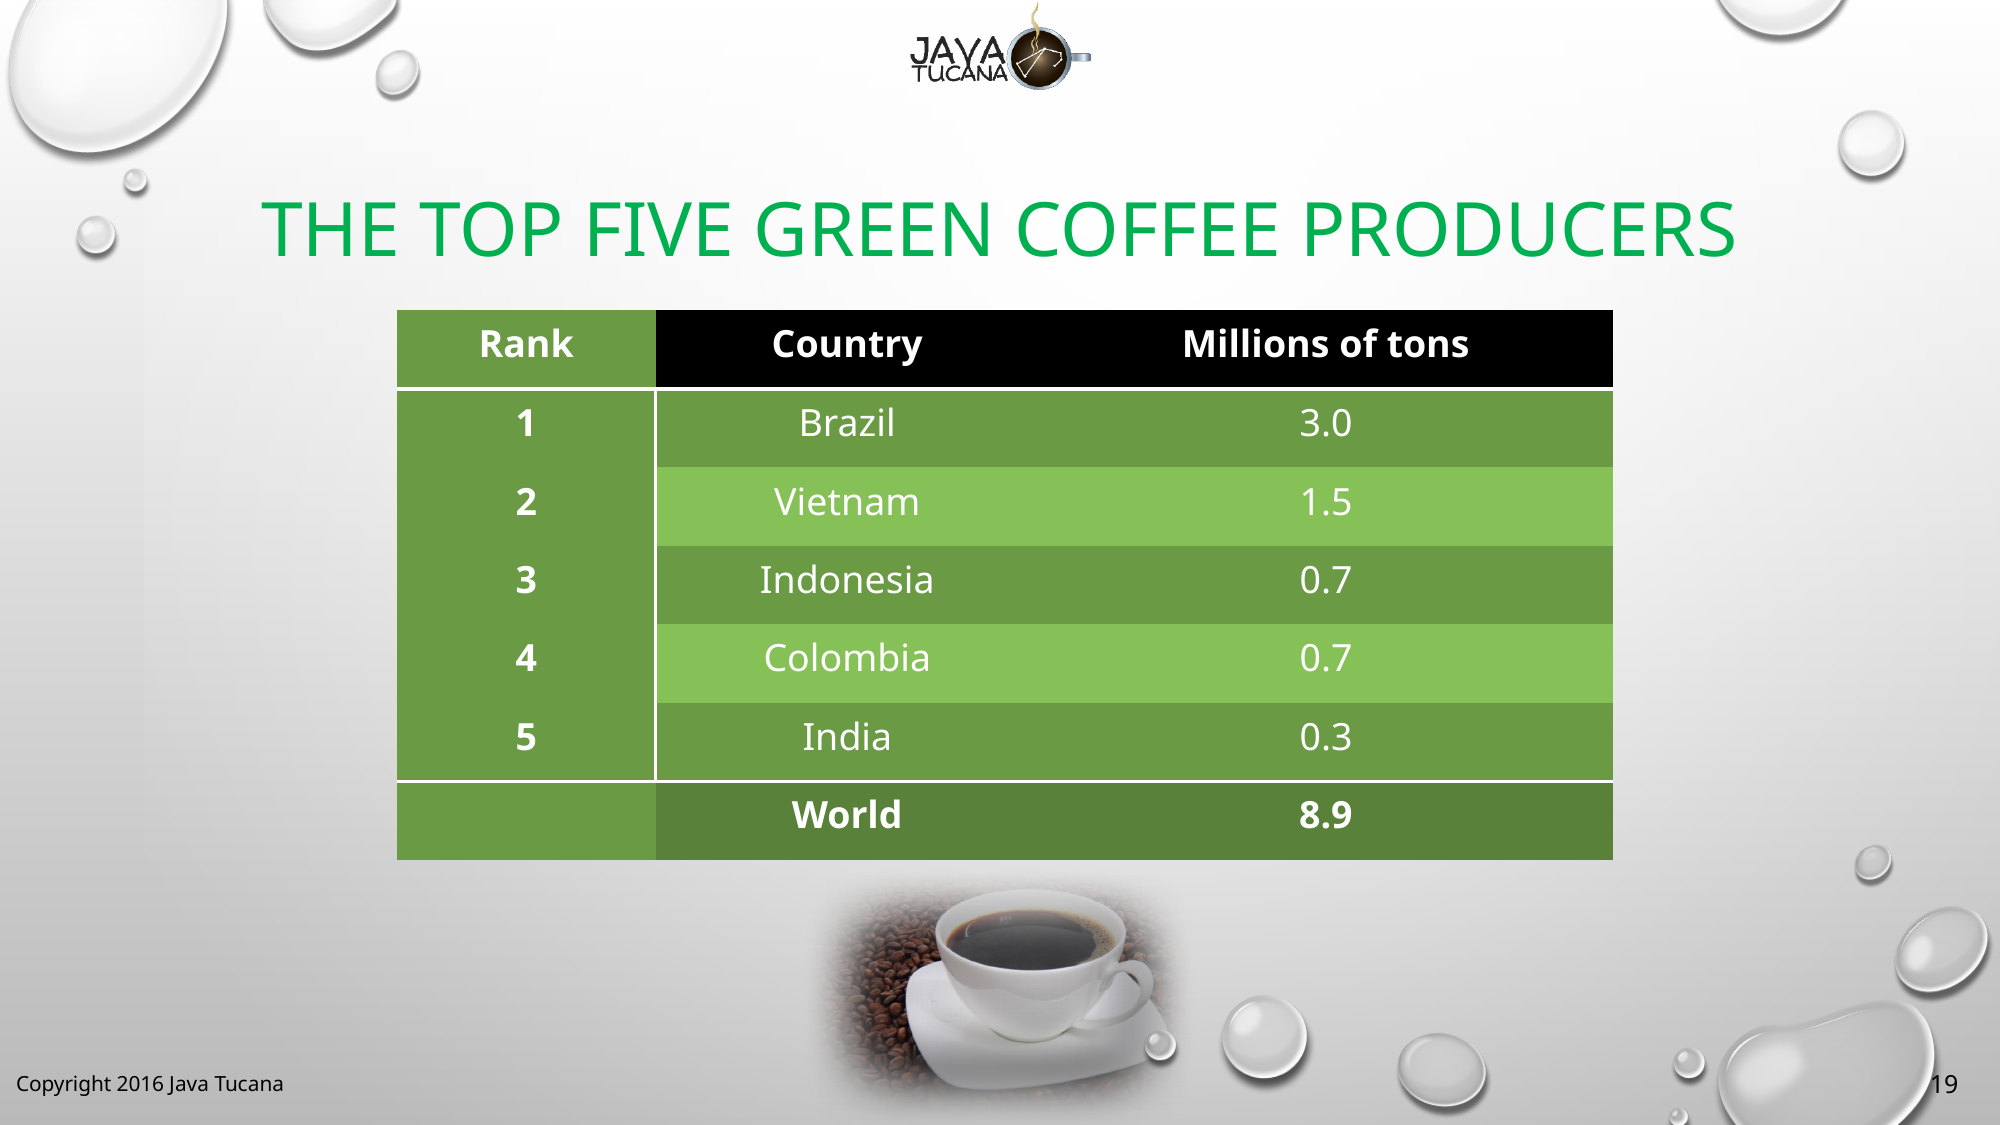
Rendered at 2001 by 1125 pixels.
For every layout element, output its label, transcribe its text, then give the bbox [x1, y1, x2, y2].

table_cell 0.7 [1039, 546, 1613, 624]
table_cell Indonesia [657, 546, 1039, 624]
table_cell 3.0 [1039, 391, 1613, 467]
table_cell 1.5 [1039, 467, 1613, 546]
footer Copyright 2016 Java Tucana [1, 1055, 1096, 1116]
table_cell 2 [397, 467, 654, 546]
table_cell 8.9 [1039, 783, 1613, 860]
table_cell 0.7 [1039, 624, 1613, 703]
table_header Country [656, 310, 1039, 387]
table_header Rank [397, 310, 656, 387]
table_cell 3 [397, 546, 654, 624]
table_cell 1 [397, 391, 654, 467]
table_cell [397, 783, 656, 860]
table_cell 5 [397, 703, 654, 780]
table_cell 4 [397, 624, 654, 703]
table_cell World [656, 783, 1039, 860]
table_header Millions of tons [1039, 310, 1613, 387]
table_cell Brazil [657, 391, 1039, 467]
table_cell 0.3 [1039, 703, 1613, 780]
slide_number 19 [1848, 1055, 1974, 1116]
picture [0, 0, 2001, 1125]
table_cell India [657, 703, 1039, 780]
table_cell Vietnam [657, 467, 1039, 546]
table_cell Colombia [657, 624, 1039, 703]
title The Top Five Green Coffee Producers [149, 101, 1851, 364]
